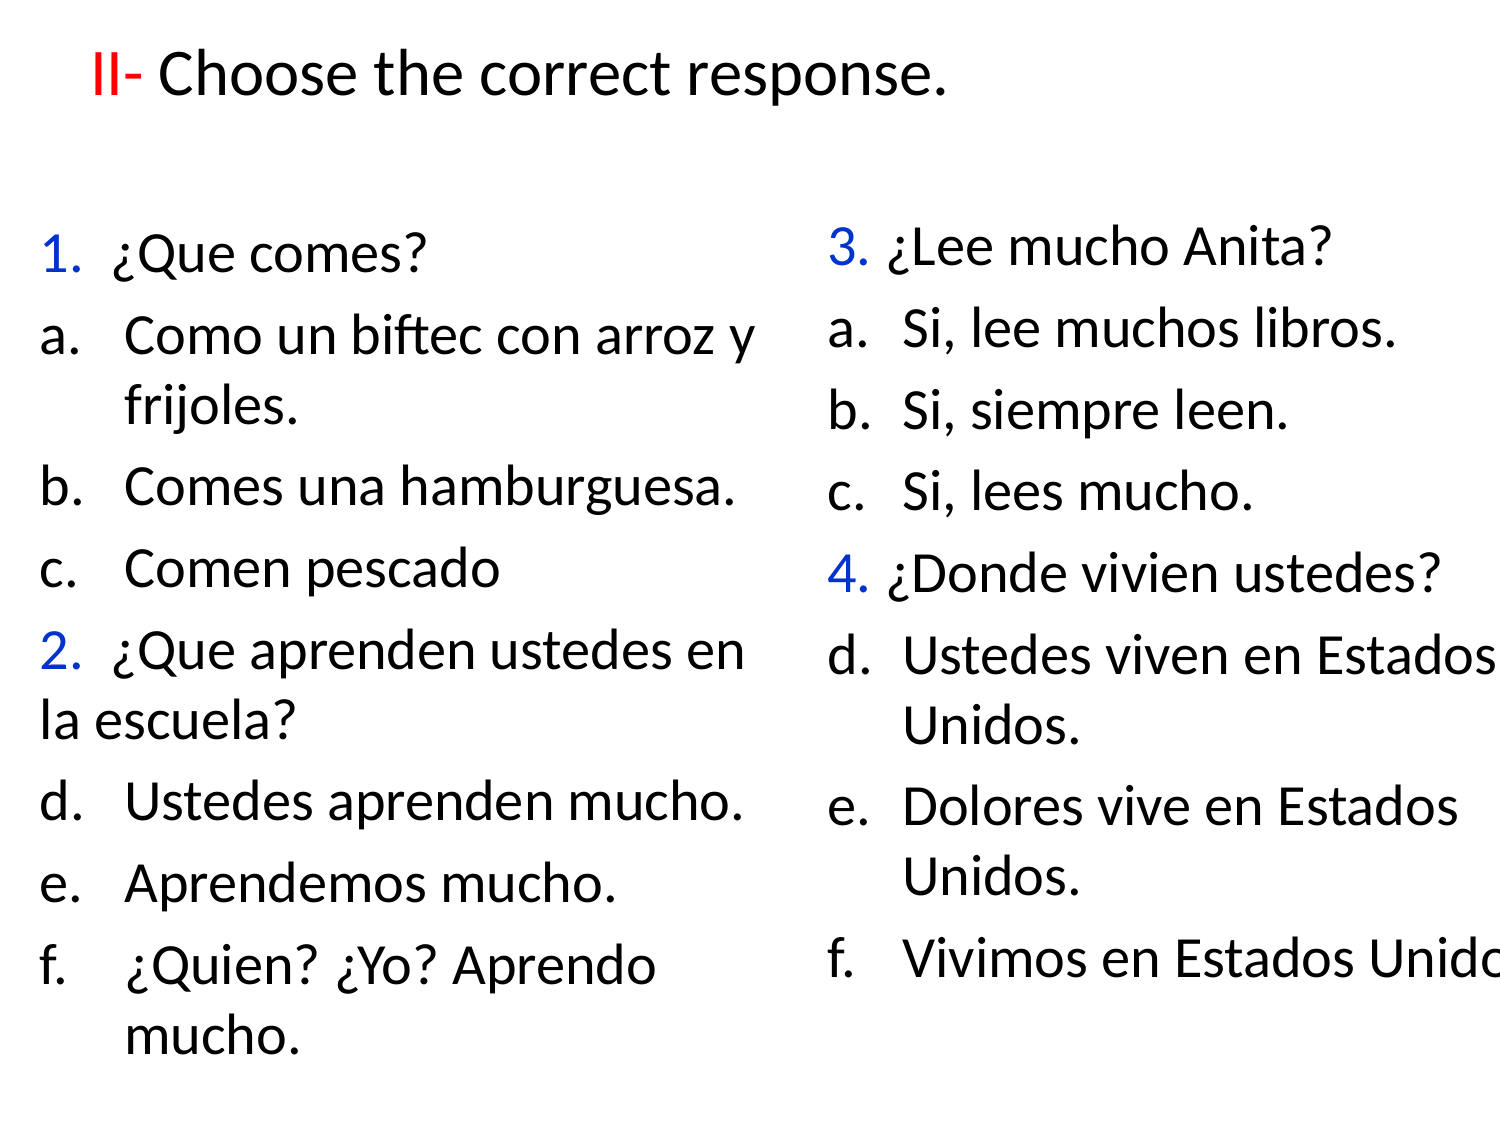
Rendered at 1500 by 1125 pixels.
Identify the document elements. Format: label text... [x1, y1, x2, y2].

list 3. ¿Lee mucho Anita? Si, lee muchos libros. Si, siempre leen. Si, lees mucho. 4. ¿Donde vivien ustedes? Ustedes viven en Estados Unidos. Dolores vive en Estados Unidos. Vivimos en Estados Unidos [812, 200, 1500, 906]
title II- Choose the correct response. [75, 0, 1425, 163]
list 1. ¿Que comes? Como un biftec con arroz y frijoles. Comes una hamburguesa. Comen pescado 2. ¿Que aprenden ustedes en la escuela? Ustedes aprenden mucho. Aprendemos mucho. ¿Quien? ¿Yo? Aprendo mucho. [24, 125, 788, 1100]
